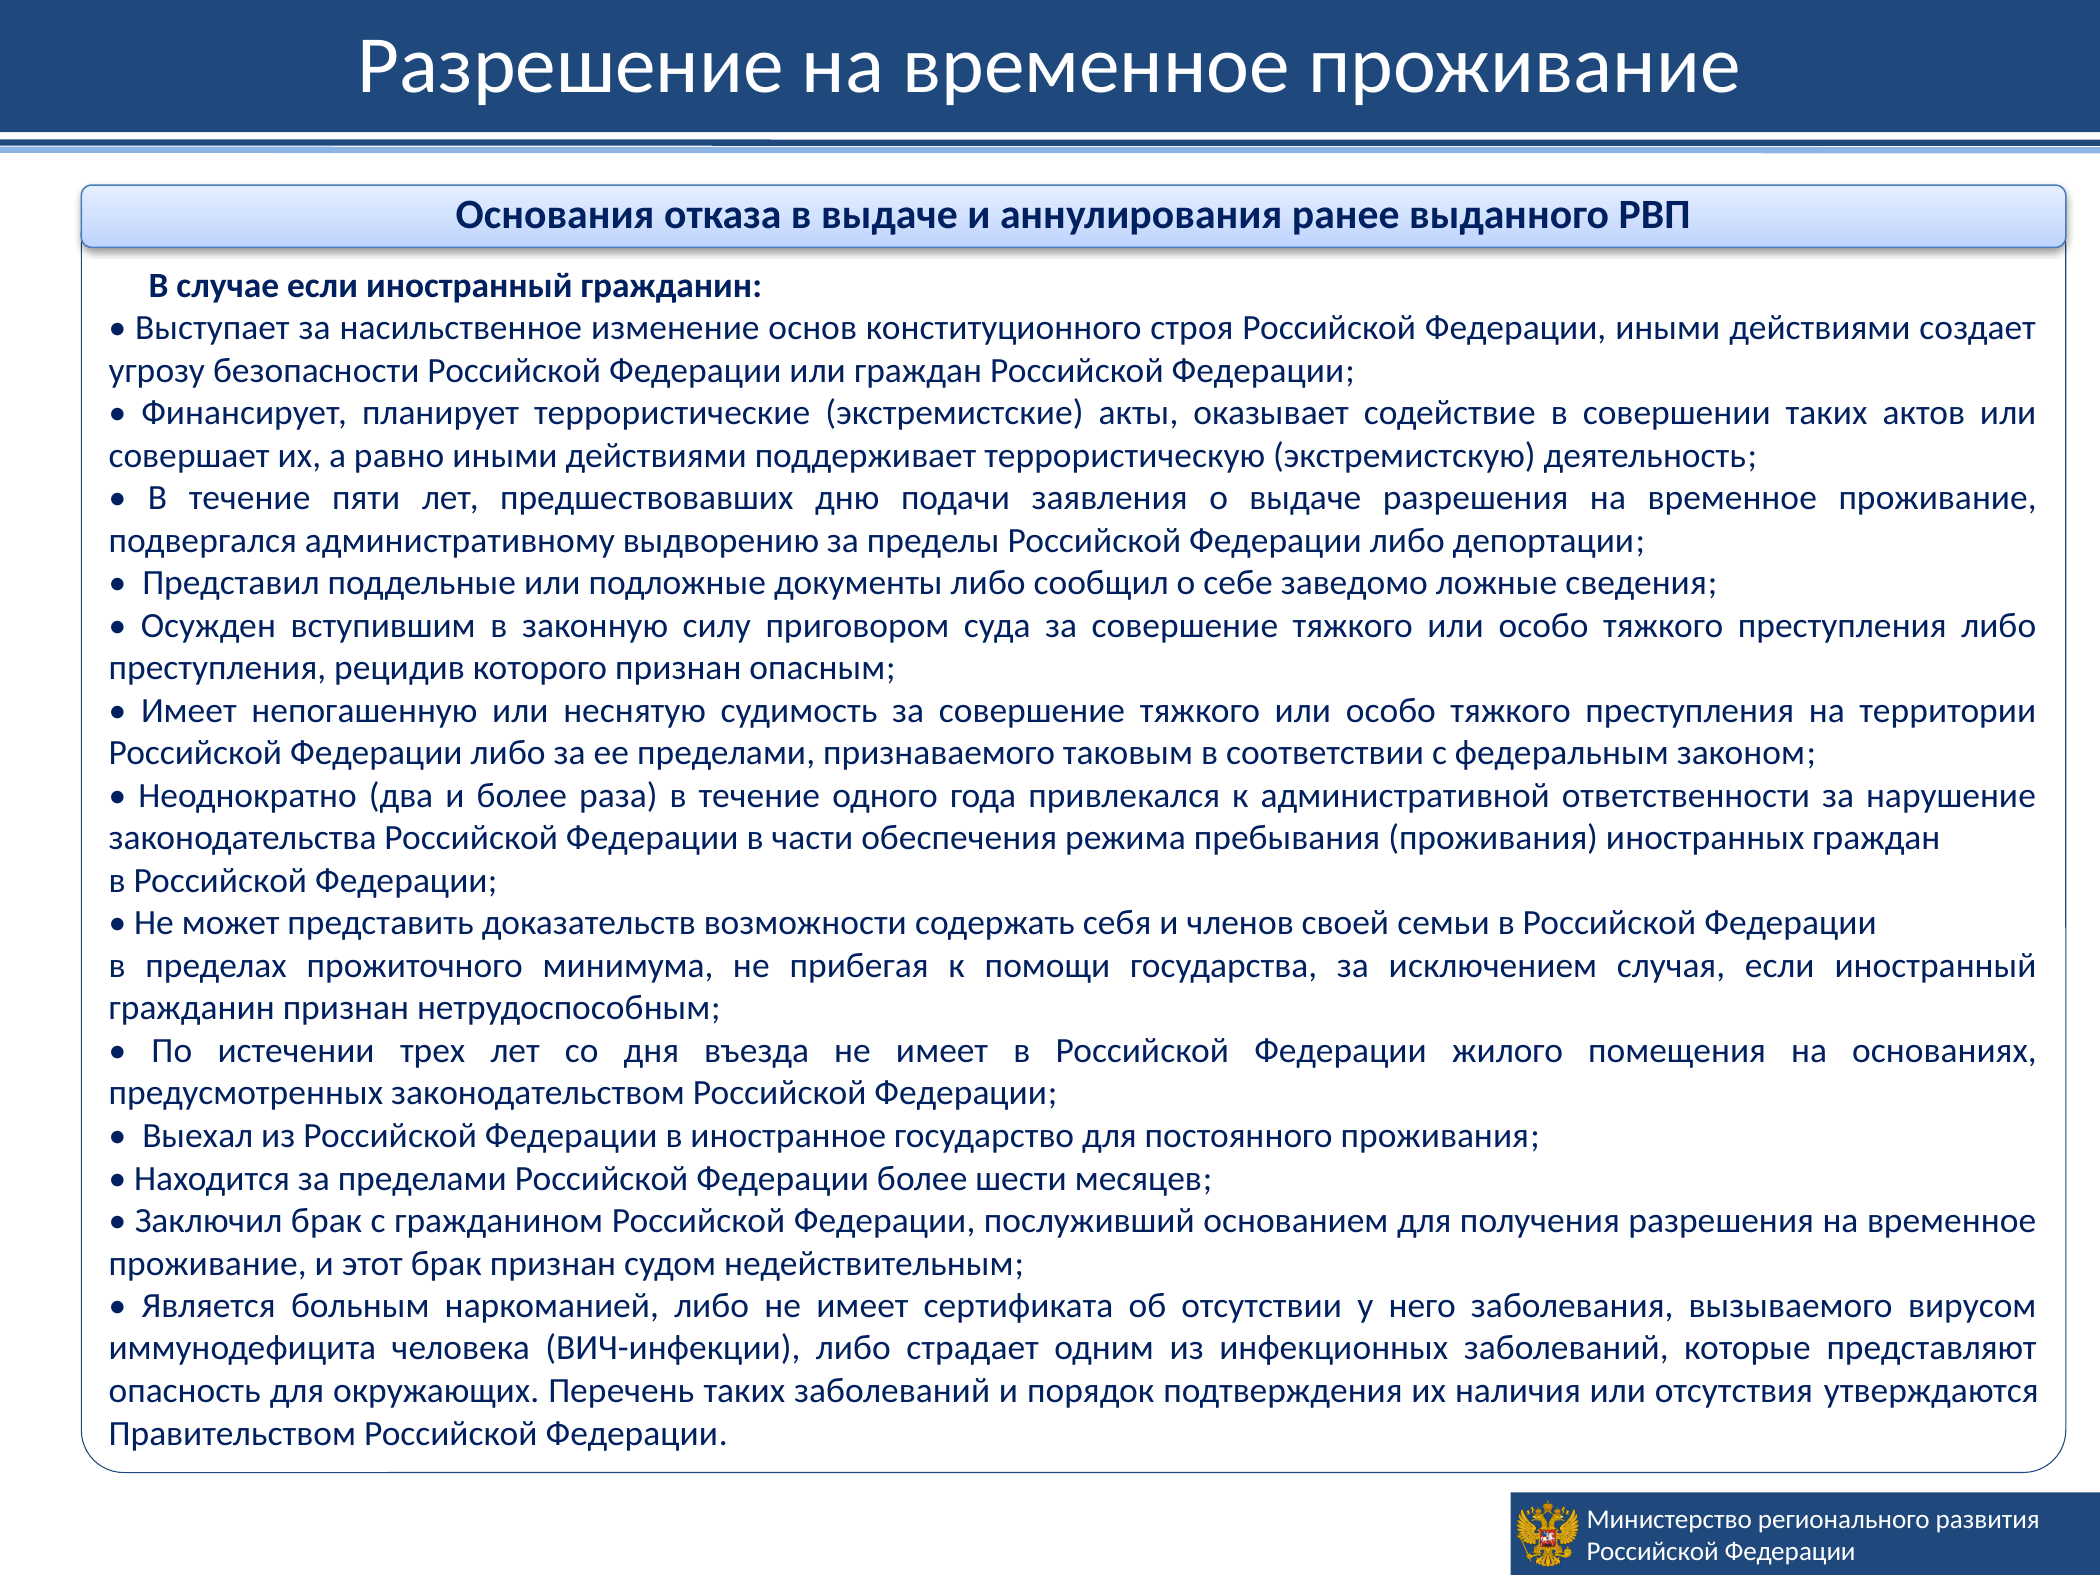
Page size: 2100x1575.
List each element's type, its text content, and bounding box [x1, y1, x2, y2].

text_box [81, 184, 2067, 1473]
picture [1516, 1500, 1579, 1567]
text_box Разрешение на временное проживание [0, 0, 2100, 134]
